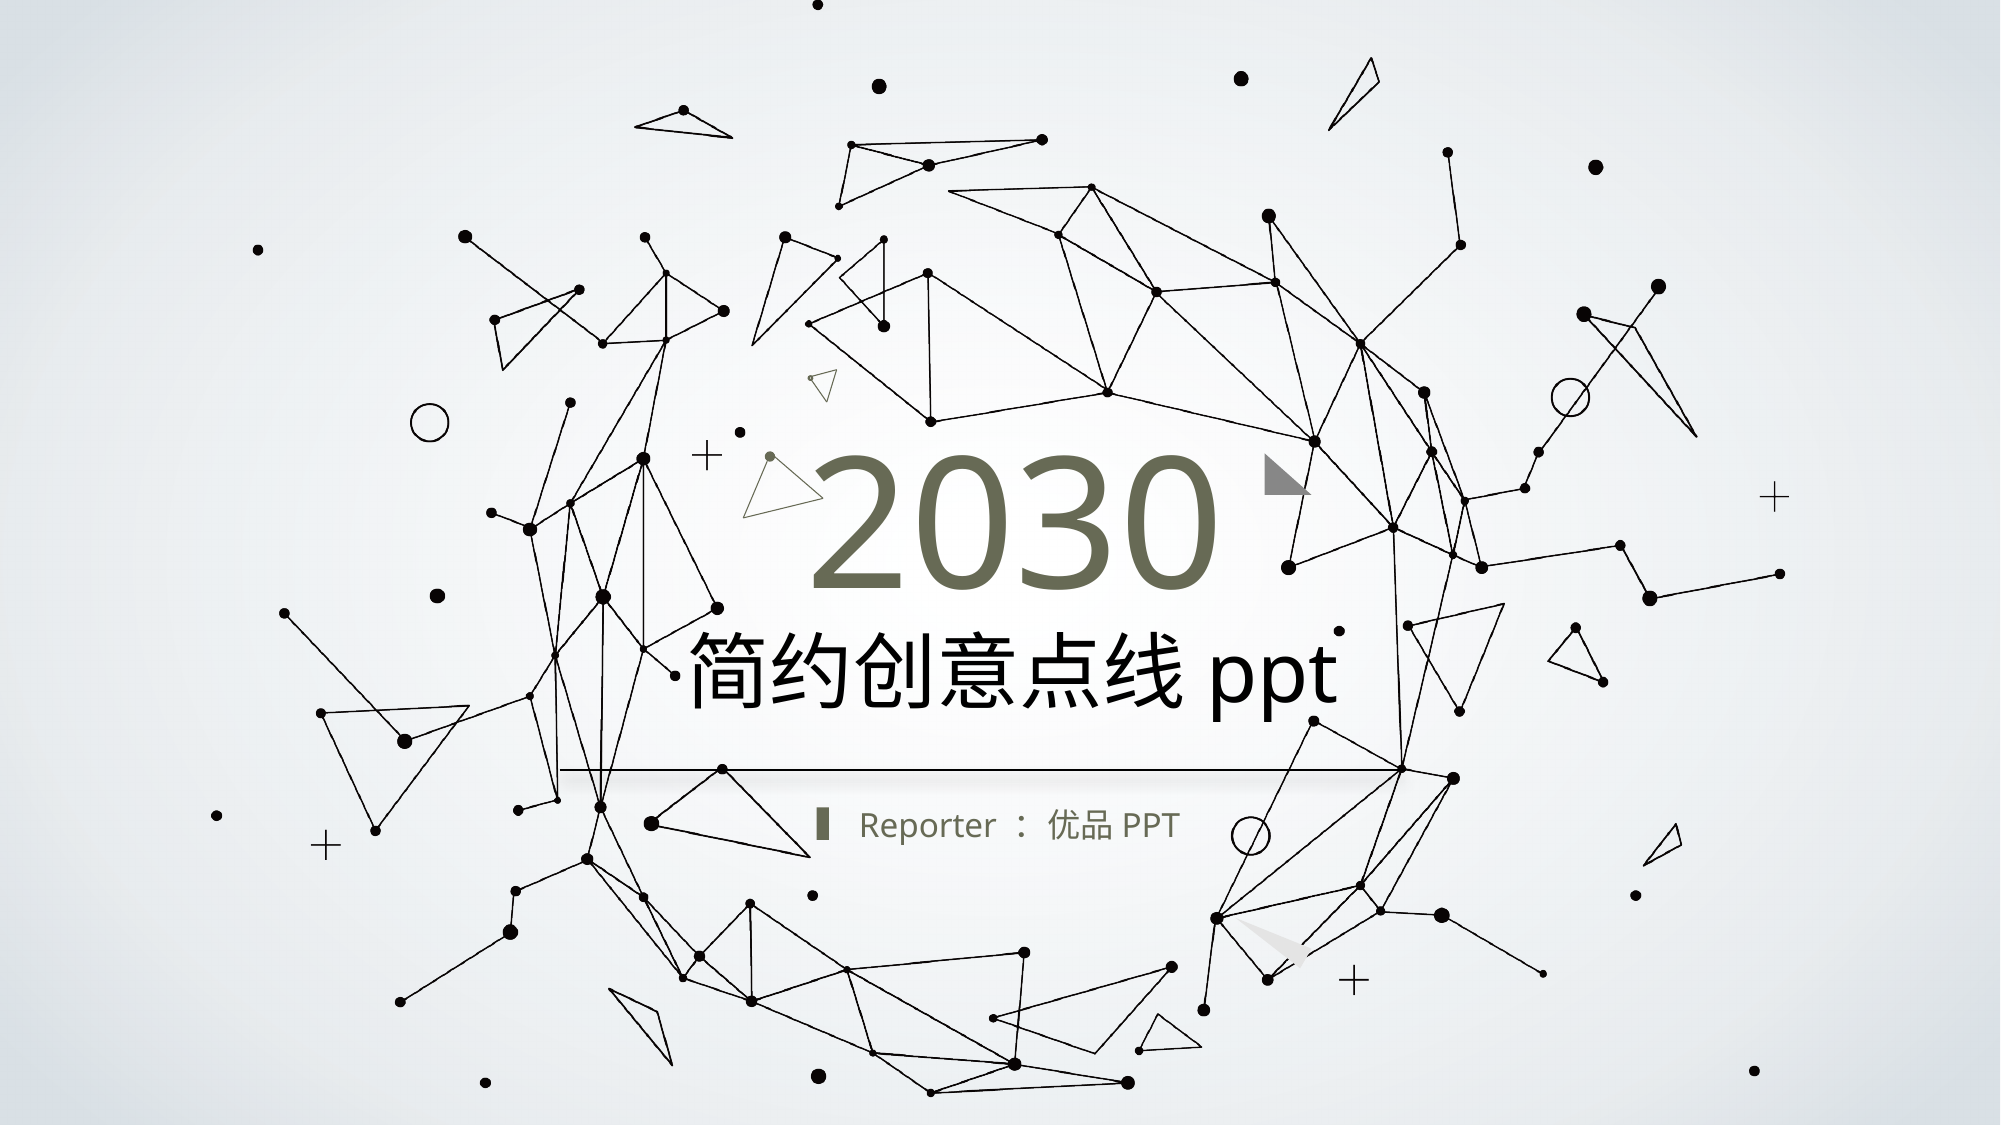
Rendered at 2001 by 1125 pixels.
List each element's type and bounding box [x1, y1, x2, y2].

text_box [746, 460, 765, 498]
text_box [826, 377, 837, 403]
picture [0, 0, 2001, 1125]
text_box [743, 498, 824, 518]
text_box [771, 453, 824, 499]
text_box [815, 378, 823, 404]
text_box [809, 369, 837, 377]
